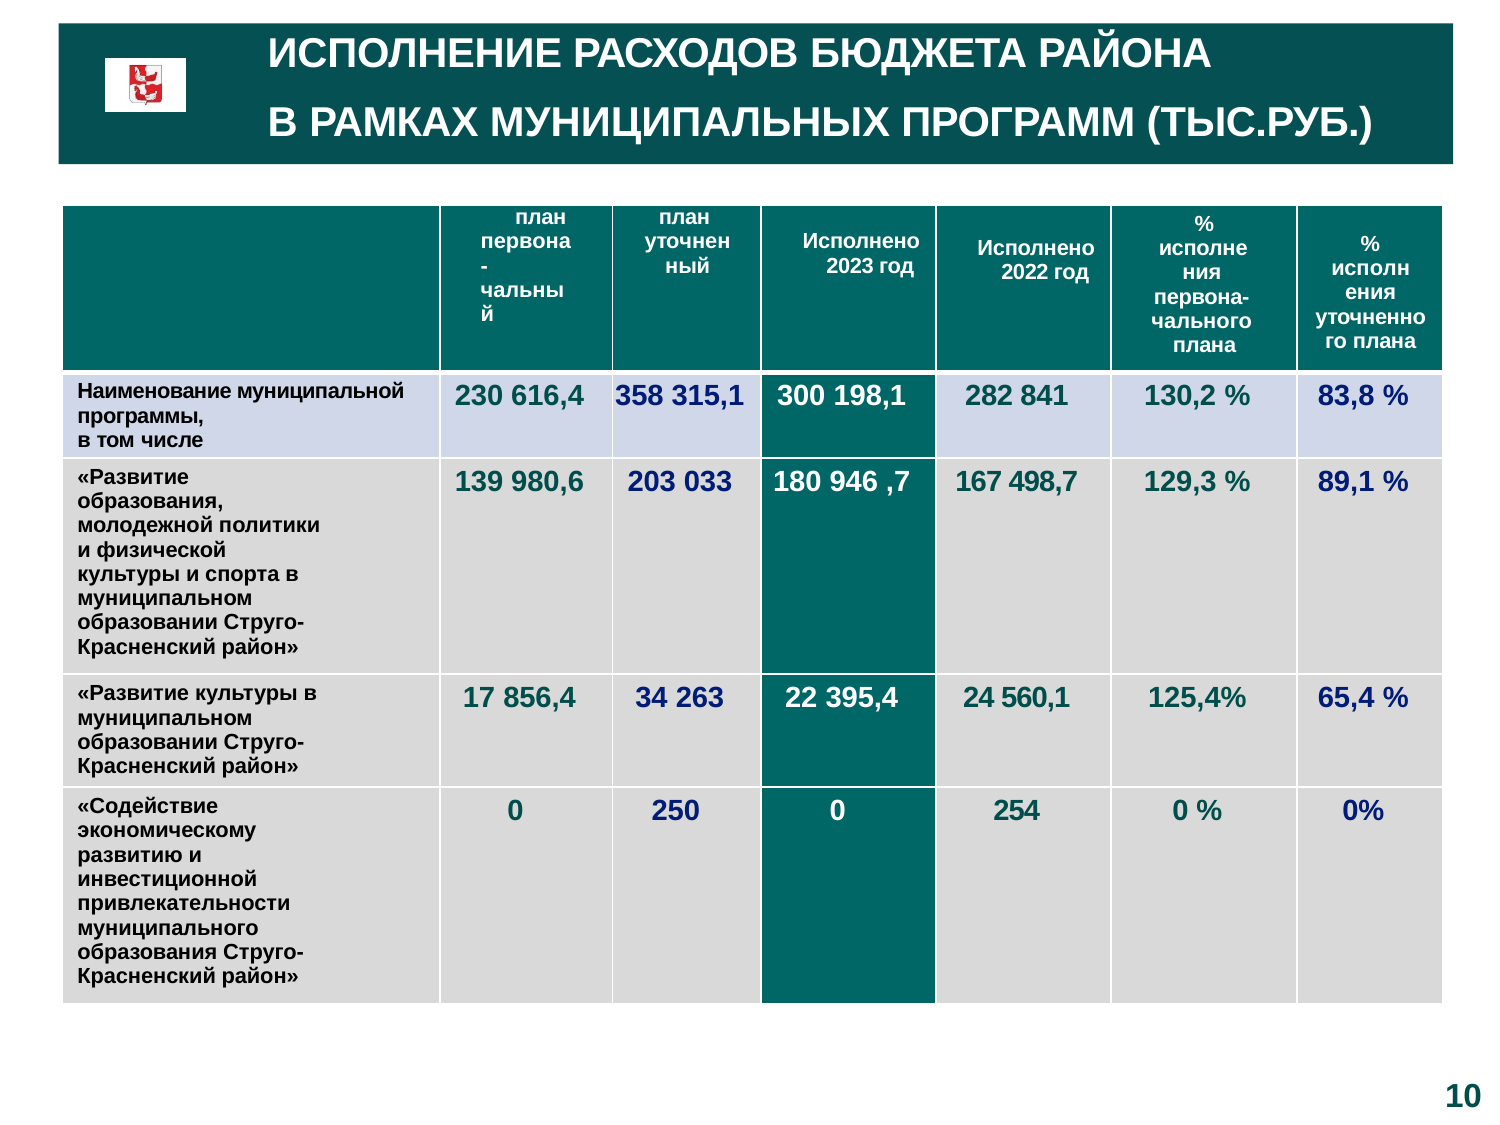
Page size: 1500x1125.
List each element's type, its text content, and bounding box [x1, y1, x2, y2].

table_header план первона- чальный [441, 206, 612, 370]
table_cell 167 498,7 [937, 459, 1110, 673]
table_cell 89,1 % [1298, 459, 1442, 673]
text_box [58, 23, 1454, 165]
table_cell 0 [762, 788, 935, 1003]
title В РАМКАХ МУНИЦИПАЛЬНЫХ ПРОГРАММ (ТЫС.РУБ.) [265, 92, 1396, 204]
table_header план уточненный [613, 206, 760, 370]
table_cell 125,4% [1112, 675, 1296, 786]
text_box ИСПОЛНЕНИЕ РАСХОДОВ БЮДЖЕТА РАЙОНА [265, 24, 1356, 77]
table_cell «Развитие культуры в муниципальном образовании Струго-Красненский район» [63, 675, 439, 786]
table_cell 0 [441, 788, 612, 1003]
table_cell 34 263 [613, 675, 760, 786]
table_cell 282 841 [937, 375, 1110, 457]
table_header Исполнено 2023 год [762, 206, 935, 370]
table_cell 22 395,4 [762, 675, 935, 786]
table_cell 358 315,1 [613, 375, 760, 457]
table_cell 230 616,4 [441, 375, 612, 457]
table_cell «Развитие образования, молодежной политики и физической культуры и спорта в муниципальном образовании Струго-Красненский район» [63, 459, 439, 673]
table_cell 203 033 [613, 459, 760, 673]
table_cell 139 980,6 [441, 459, 612, 673]
table_header [63, 206, 439, 370]
table_cell 65,4 % [1298, 675, 1442, 786]
table_cell 180 946 ,7 [762, 459, 935, 673]
text_box 10 [1442, 1072, 1485, 1115]
table_header Исполнено 2022 год [937, 206, 1110, 370]
table_cell 24 560,1 [937, 675, 1110, 786]
table_header % исполнения уточненного плана [1298, 206, 1442, 370]
table_cell 130,2 % [1112, 375, 1296, 457]
table_cell «Содействие экономическому развитию и инвестиционной привлекательности муниципального образования Струго-Красненский район» [63, 788, 439, 1003]
table_cell 17 856,4 [441, 675, 612, 786]
table_cell 0% [1298, 788, 1442, 1003]
table_cell 300 198,1 [762, 375, 935, 457]
table_header % исполне ния первона- чального плана [1112, 206, 1296, 370]
table_cell 0 % [1112, 788, 1296, 1003]
table_cell Наименование муниципальной программы, в том числе [63, 375, 439, 457]
table_cell 254 [937, 788, 1110, 1003]
table_cell 250 [613, 788, 760, 1003]
table_cell 83,8 % [1298, 375, 1442, 457]
table_cell 129,3 % [1112, 459, 1296, 673]
picture [105, 58, 186, 113]
